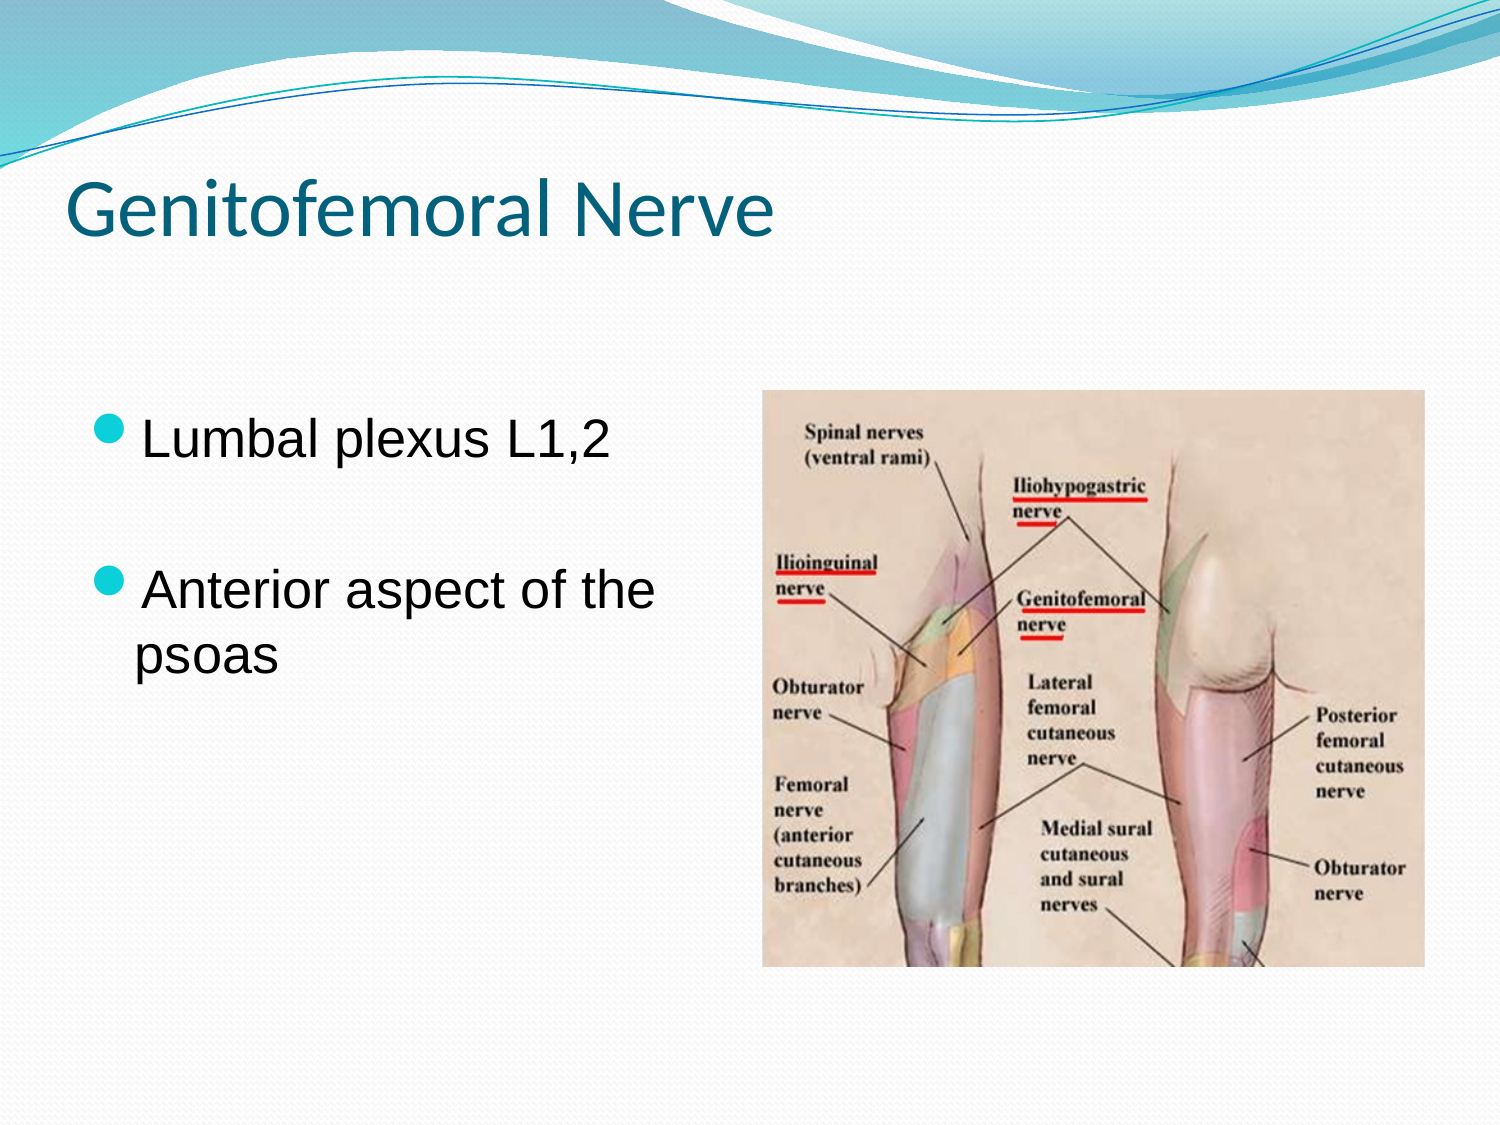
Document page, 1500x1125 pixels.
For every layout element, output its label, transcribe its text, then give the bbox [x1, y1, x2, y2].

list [762, 390, 1426, 967]
list Lumbal plexus L1,2 Anterior aspect of the psoas [75, 314, 738, 1043]
title Genitofemoral Nerve [64, 113, 1415, 254]
